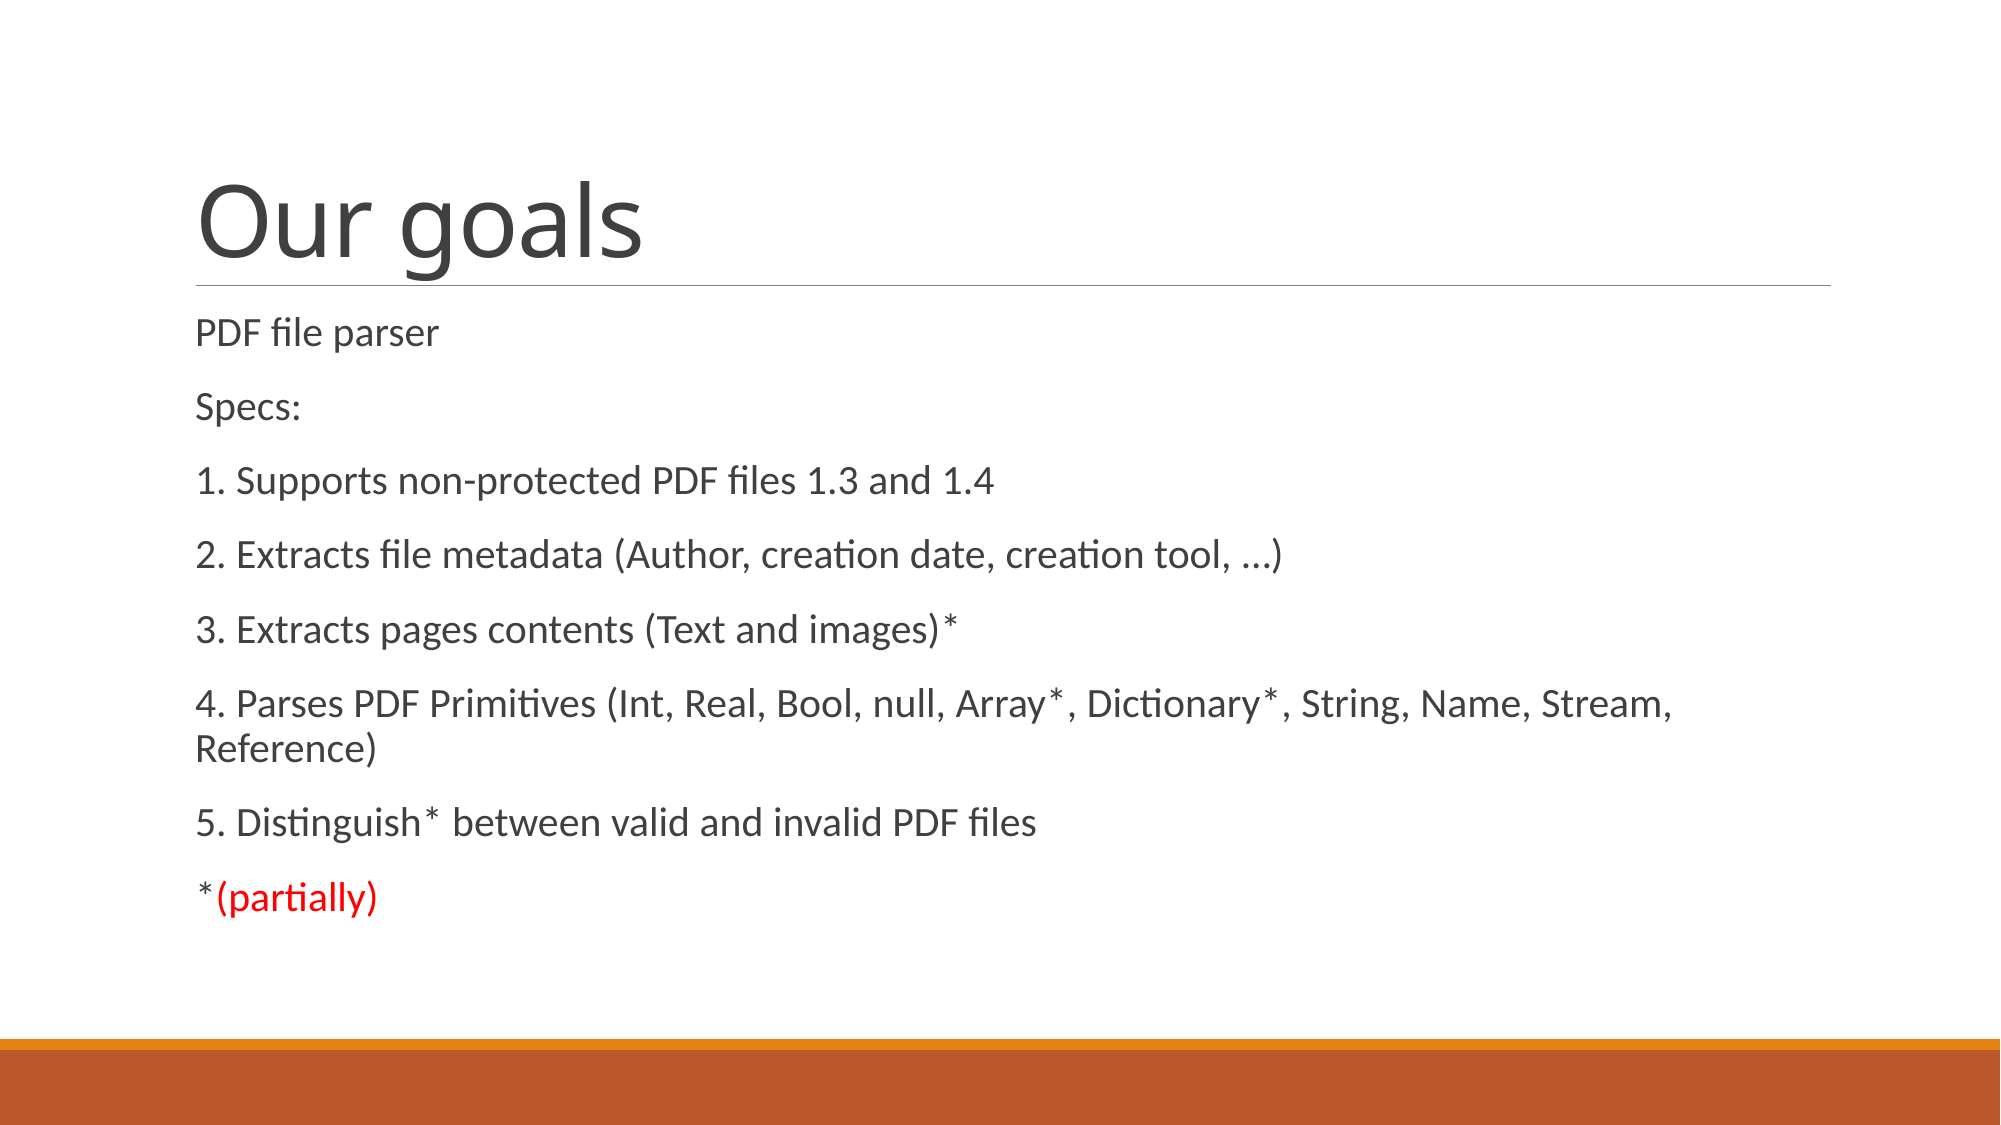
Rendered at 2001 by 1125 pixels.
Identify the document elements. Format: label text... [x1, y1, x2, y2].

list PDF file parser Specs: 1. Supports non-protected PDF files 1.3 and 1.4 2. Extracts file metadata (Author, creation date, creation tool, …) 3. Extracts pages contents (Text and images)* 4. Parses PDF Primitives (Int, Real, Bool, null, Array*, Dictionary*, String, Name, Stream, Reference) 5. Distinguish* between valid and invalid PDF files *(partially) [180, 302, 1830, 963]
title Our goals [180, 47, 1830, 285]
